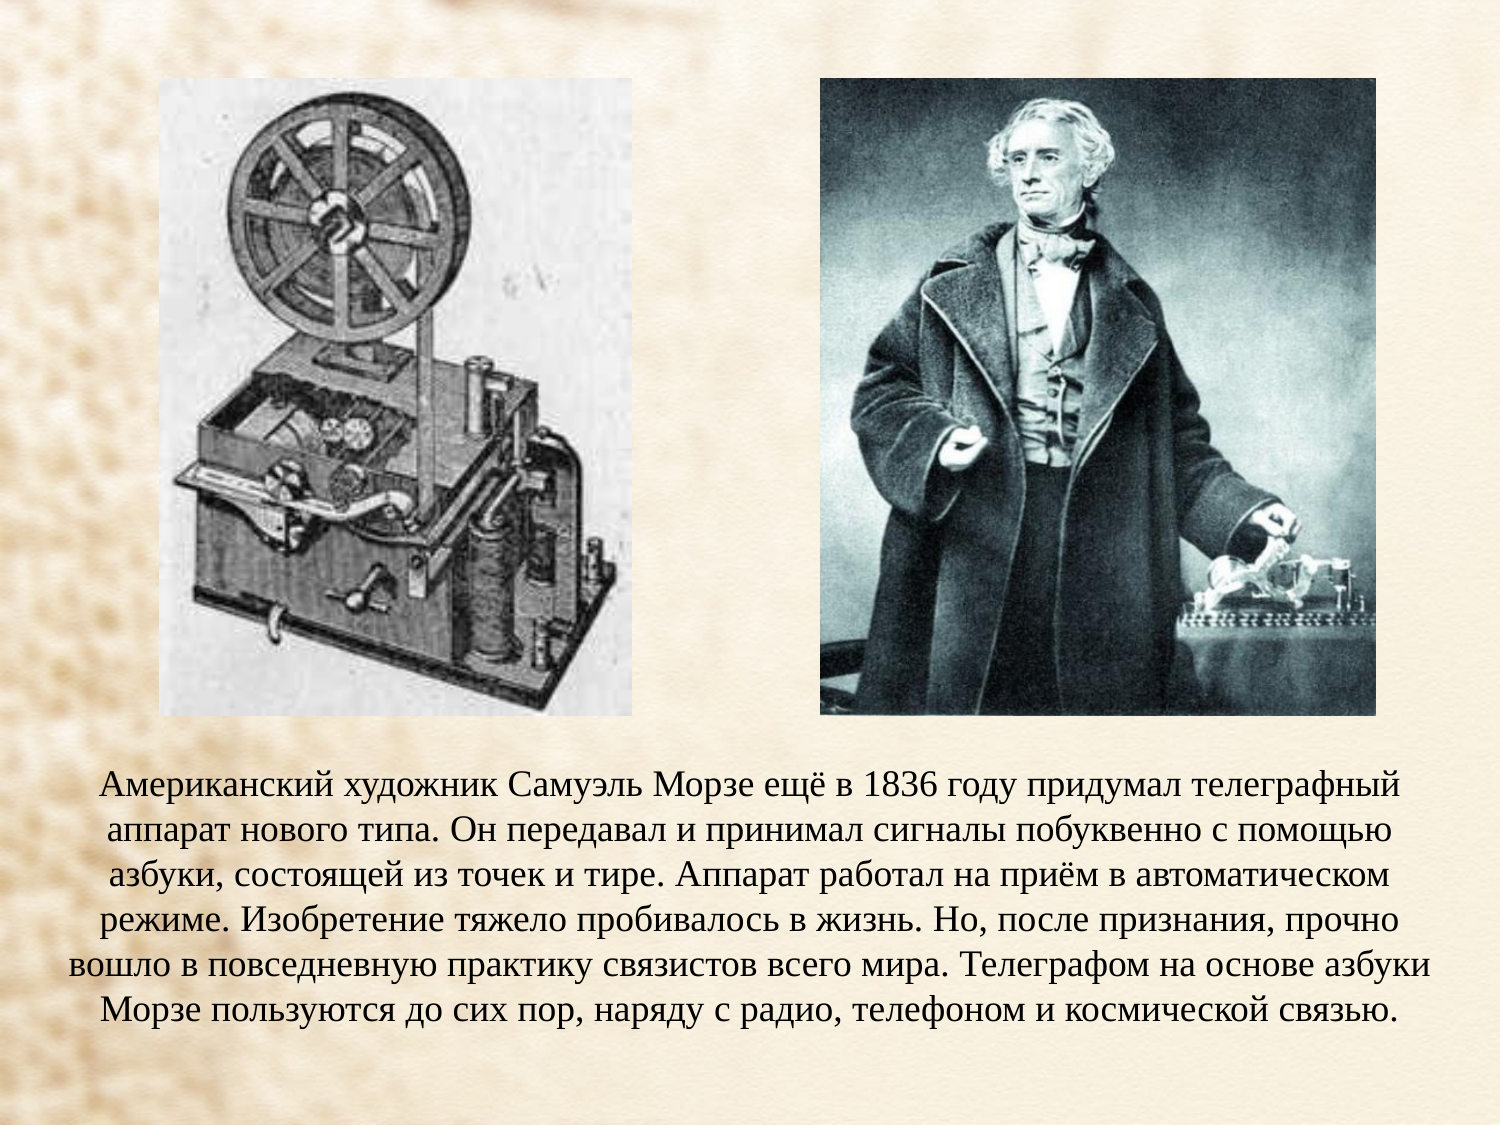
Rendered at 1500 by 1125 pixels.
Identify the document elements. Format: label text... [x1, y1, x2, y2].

text_box Американский художник Самуэль Морзе ещё в 1836 году придумал телеграфный аппарат нового типа. Он передавал и принимал сигналы побуквенно с помощью азбуки, состоящей из точек и тире. Аппарат работал на приём в автоматическом режиме. Изобретение тяжело пробивалось в жизнь. Но, после признания, прочно вошло в повседневную практику связистов всего мира. Телеграфом на основе азбуки Морзе пользуются до сих пор, наряду с радио, телефоном и космической связью. [29, 751, 1471, 1037]
picture [0, 0, 1500, 1125]
